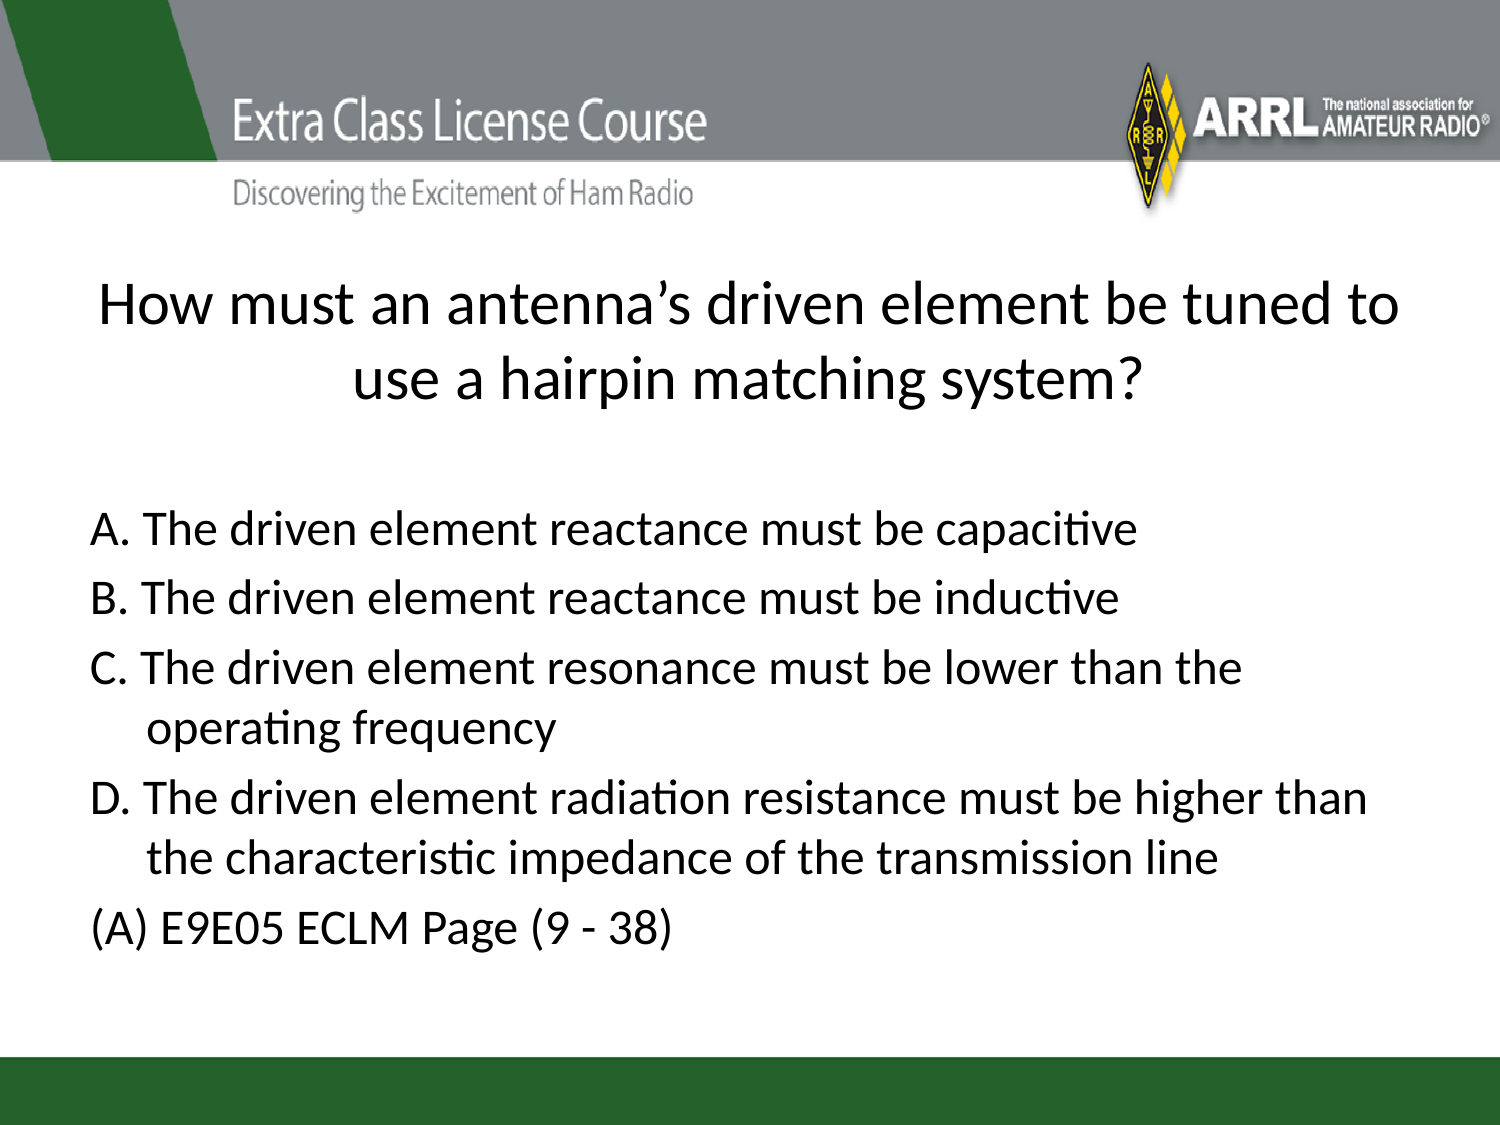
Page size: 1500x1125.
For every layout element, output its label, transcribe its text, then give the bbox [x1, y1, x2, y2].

list A. The driven element reactance must be capacitive B. The driven element reactance must be inductive C. The driven element resonance must be lower than the operating frequency D. The driven element radiation resistance must be higher than the characteristic impedance of the transmission line (A) E9E05 ECLM Page (9 - 38) [75, 487, 1425, 1005]
picture [0, 0, 1500, 1125]
title How must an antenna’s driven element be tuned to use a hairpin matching system? [75, 254, 1425, 435]
